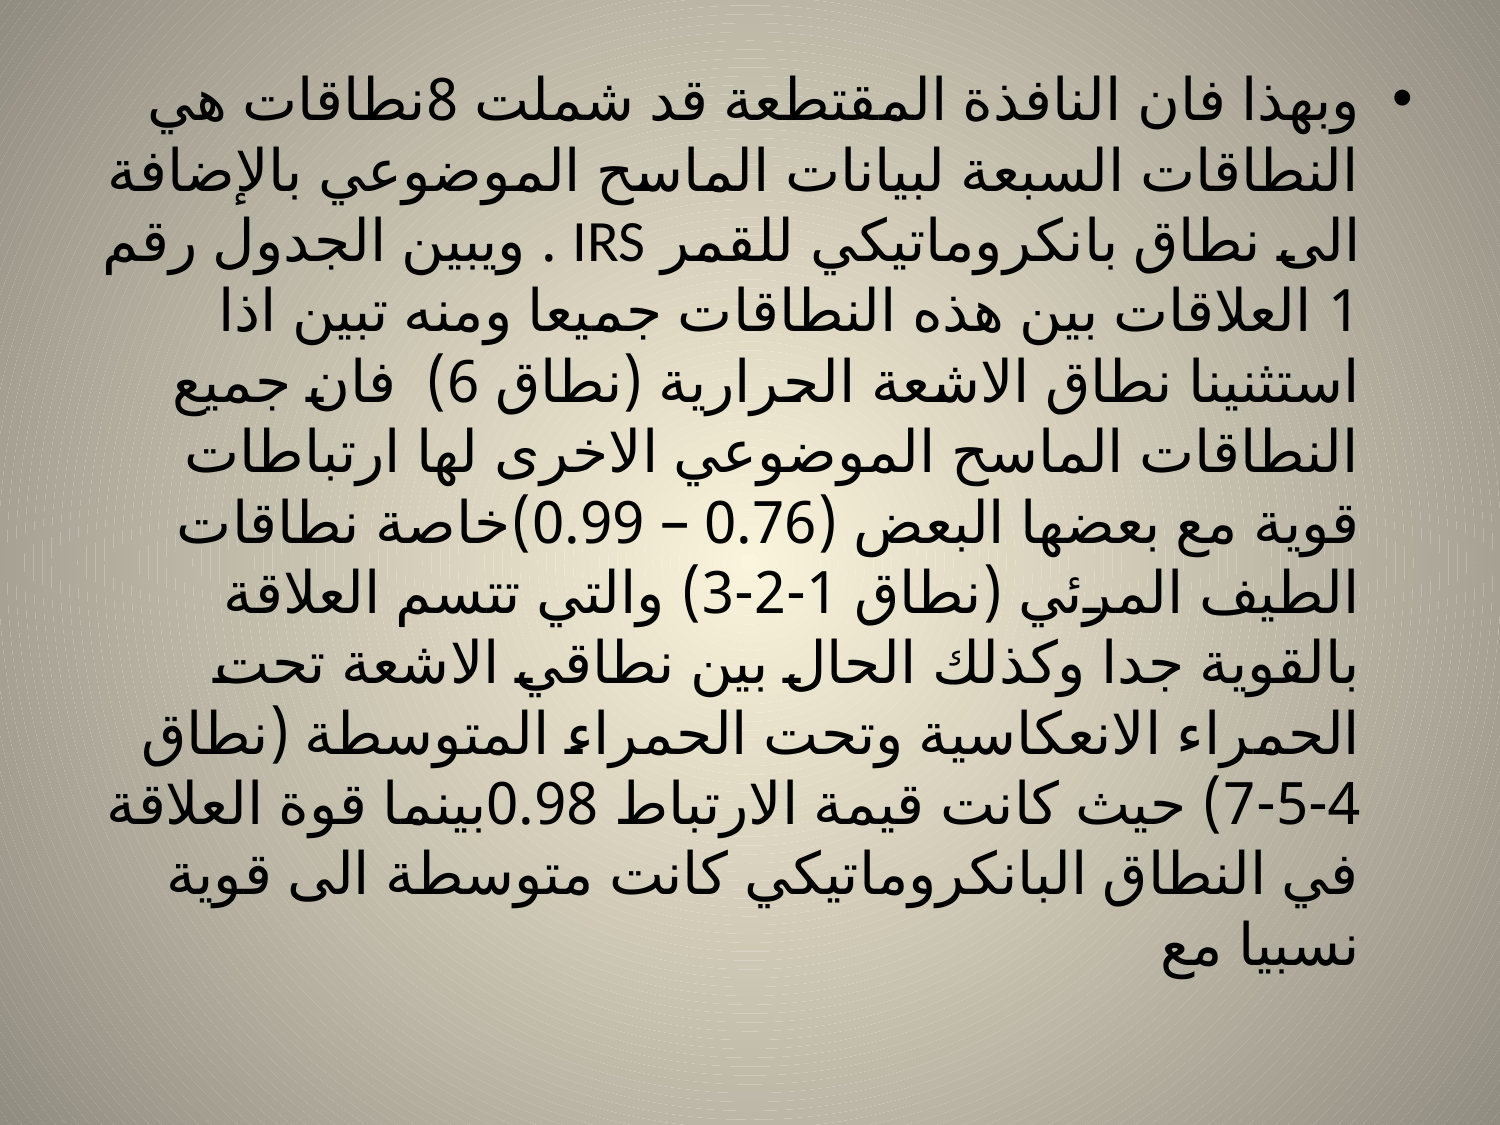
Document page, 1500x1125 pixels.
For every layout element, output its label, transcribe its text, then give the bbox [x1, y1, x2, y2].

list وبهذا فان النافذة المقتطعة قد شملت 8نطاقات هي النطاقات السبعة لبيانات الماسح الموضوعي بالإضافة الى نطاق بانكروماتيكي للقمر IRS . ويبين الجدول رقم 1 العلاقات بين هذه النطاقات جميعا ومنه تبين اذا استثنينا نطاق الاشعة الحرارية (نطاق 6) فان جميع النطاقات الماسح الموضوعي الاخرى لها ارتباطات قوية مع بعضها البعض (0.76 – 0.99)خاصة نطاقات الطيف المرئي (نطاق 1-2-3) والتي تتسم العلاقة بالقوية جدا وكذلك الحال بين نطاقي الاشعة تحت الحمراء الانعكاسية وتحت الحمراء المتوسطة (نطاق 4-5-7) حيث كانت قيمة الارتباط 0.98بينما قوة العلاقة في النطاق البانكروماتيكي كانت متوسطة الى قوية نسبيا مع [75, 54, 1425, 1005]
